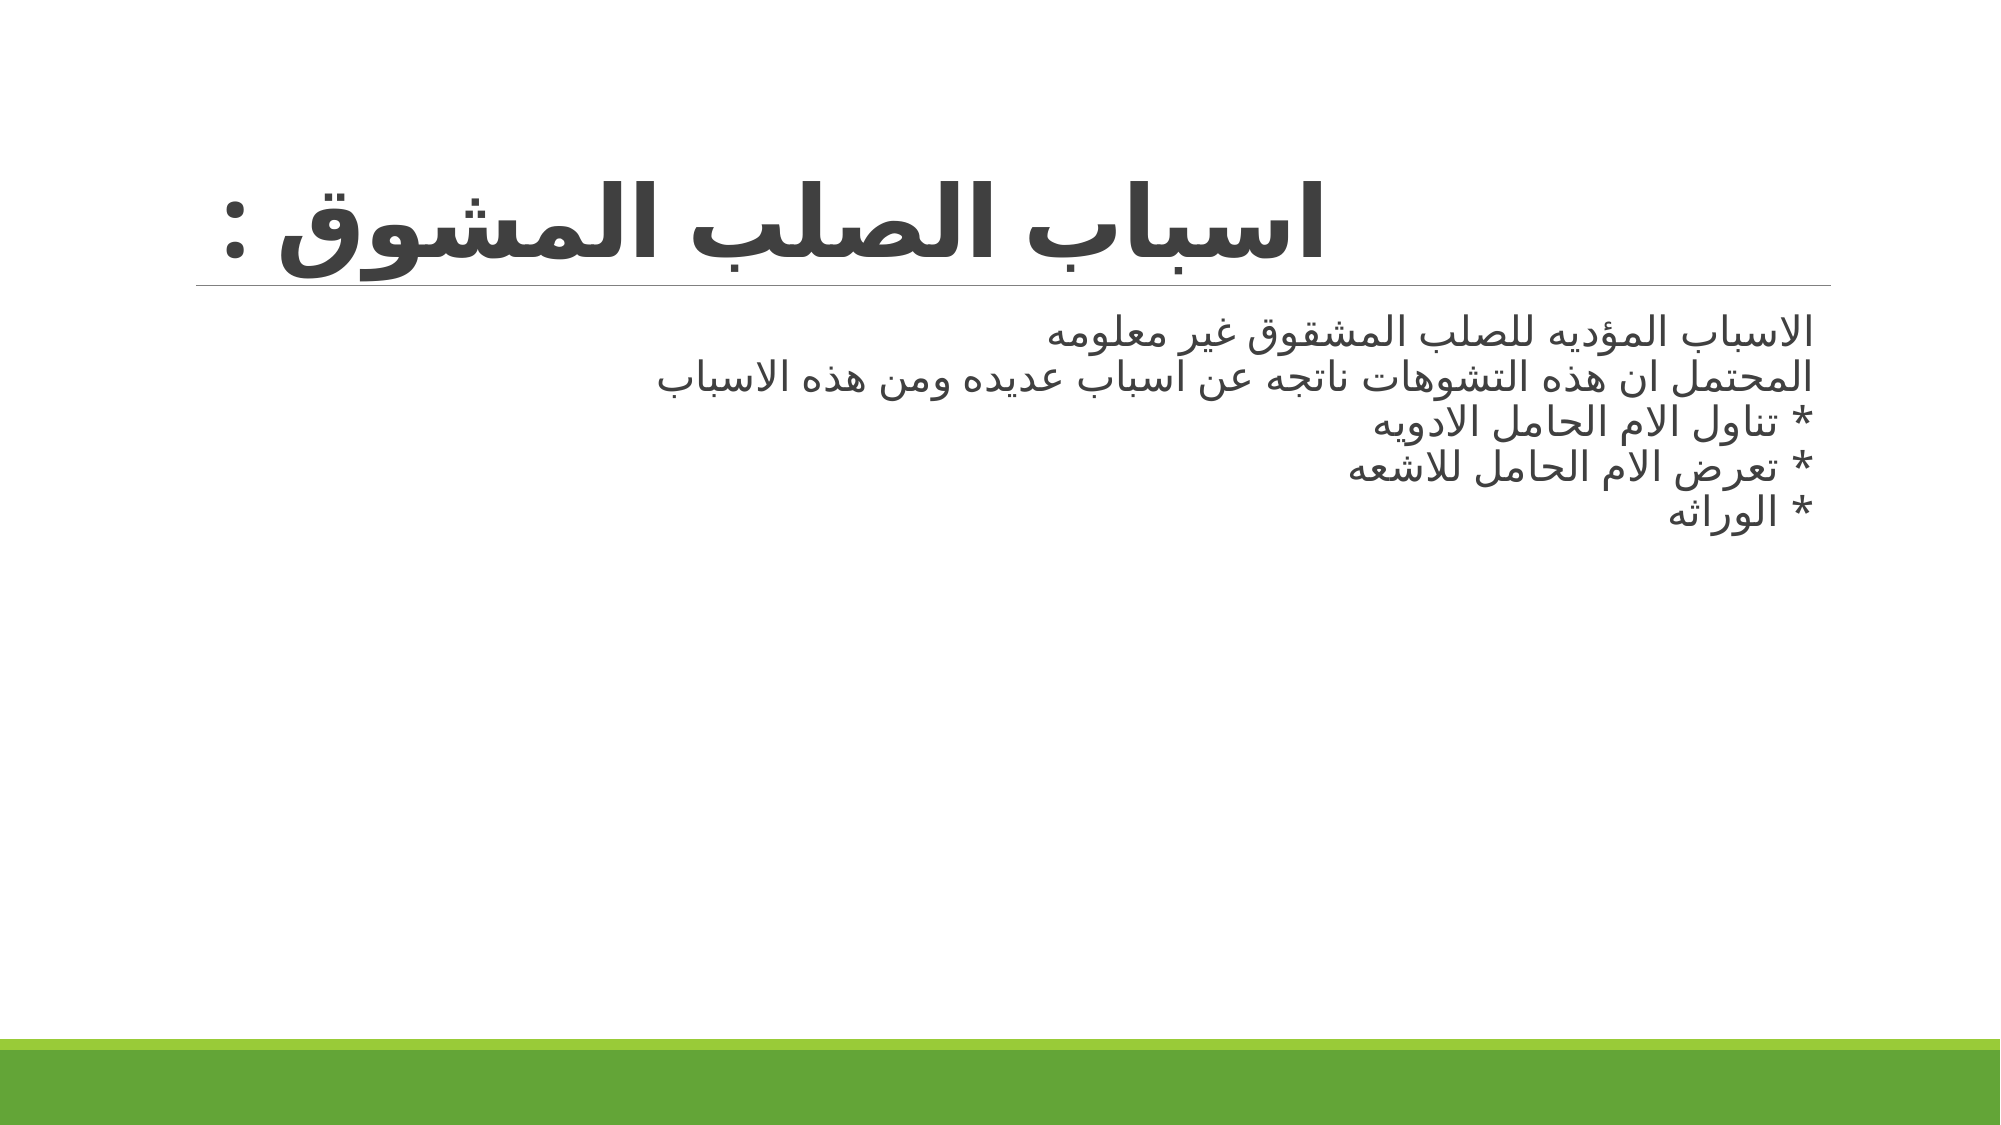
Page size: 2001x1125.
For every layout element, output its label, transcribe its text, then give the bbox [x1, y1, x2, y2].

list الاسباب المؤديه للصلب المشقوق غير معلومه المحتمل ان هذه التشوهات ناتجه عن اسباب عديده ومن هذه الاسباب * تناول الام الحامل الادويه * تعرض الام الحامل للاشعه * الوراثه [180, 302, 1830, 963]
title اسباب الصلب المشوق : [180, 47, 1830, 285]
